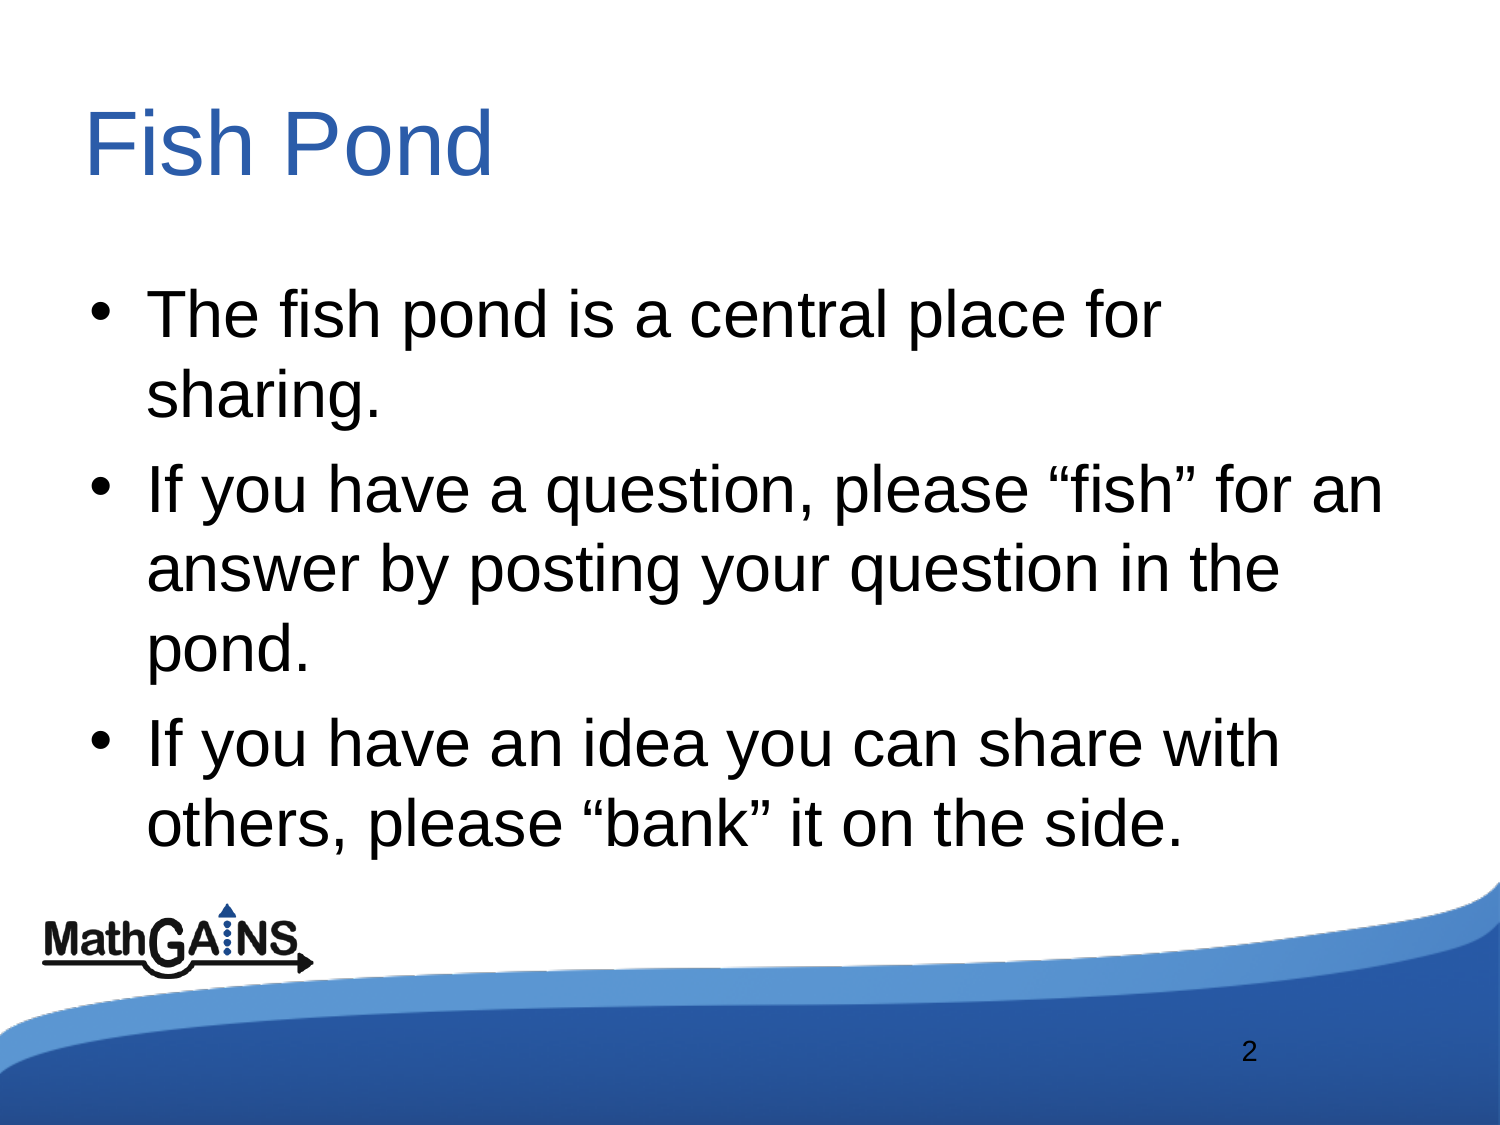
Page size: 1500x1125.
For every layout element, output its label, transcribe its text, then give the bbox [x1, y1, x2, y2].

picture [0, 878, 1500, 1125]
list The fish pond is a central place for sharing. If you have a question, please “fish” for an answer by posting your question in the pond. If you have an idea you can share with others, please “bank” it on the side. [74, 261, 1426, 951]
title Fish Pond [74, 14, 1426, 261]
slide_number 2 [1223, 1023, 1277, 1075]
